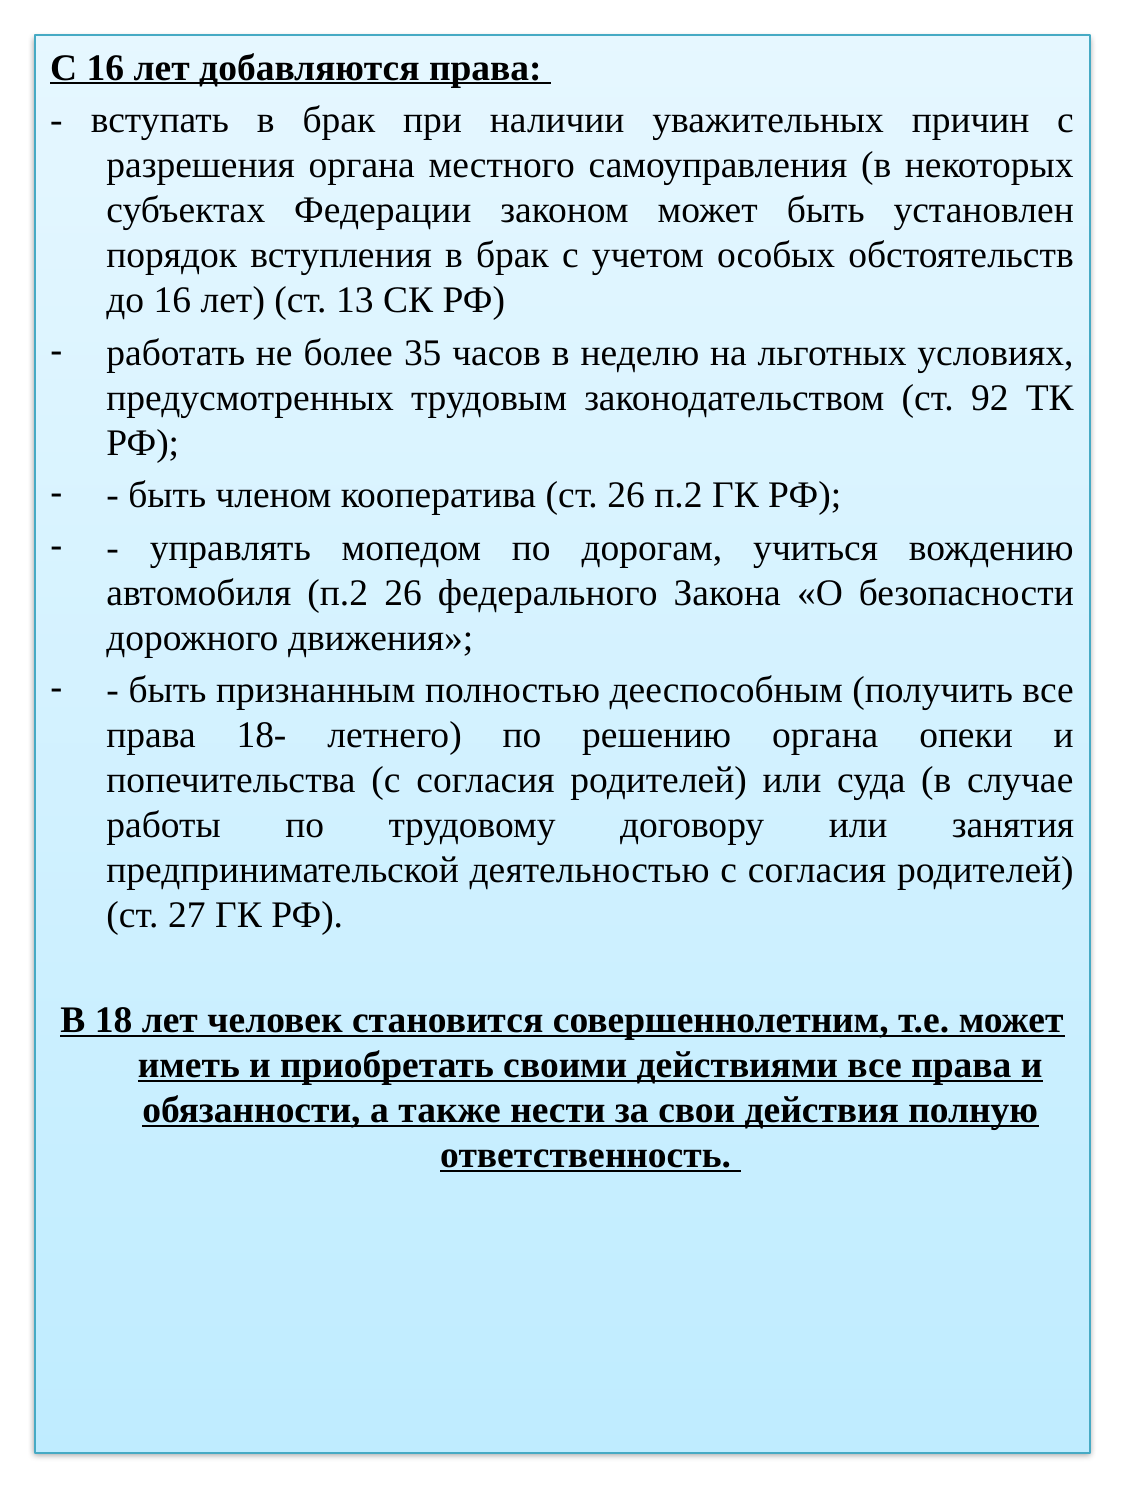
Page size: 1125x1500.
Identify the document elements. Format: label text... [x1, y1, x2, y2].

list С 16 лет добавляются права: - вступать в брак при наличии уважительных причин с разрешения органа местного самоуправления (в некоторых субъектах Федерации законом может быть установлен порядок вступления в брак с учетом особых обстоятельств до 16 лет) (ст. 13 СК РФ) работать не более 35 часов в неделю на льготных условиях, предусмотренных трудовым законодательством (ст. 92 ТК РФ); - быть членом кооператива (ст. 26 п.2 ГК РФ); - управлять мопедом по дорогам, учиться вождению автомобиля (п.2 26 федерального Закона «О безопасности дорожного движения»; - быть признанным полностью дееспособным (получить все права 18- летнего) по решению органа опеки и попечительства (с согласия родителей) или суда (в случае работы по трудовому договору или занятия предпринимательской деятельностью с согласия родителей) (ст. 27 ГК РФ). В 18 лет человек становится совершеннолетним, т.е. может иметь и приобретать своими действиями все права и обязанности, а также нести за свои действия полную ответственность. [34, 34, 1091, 1454]
